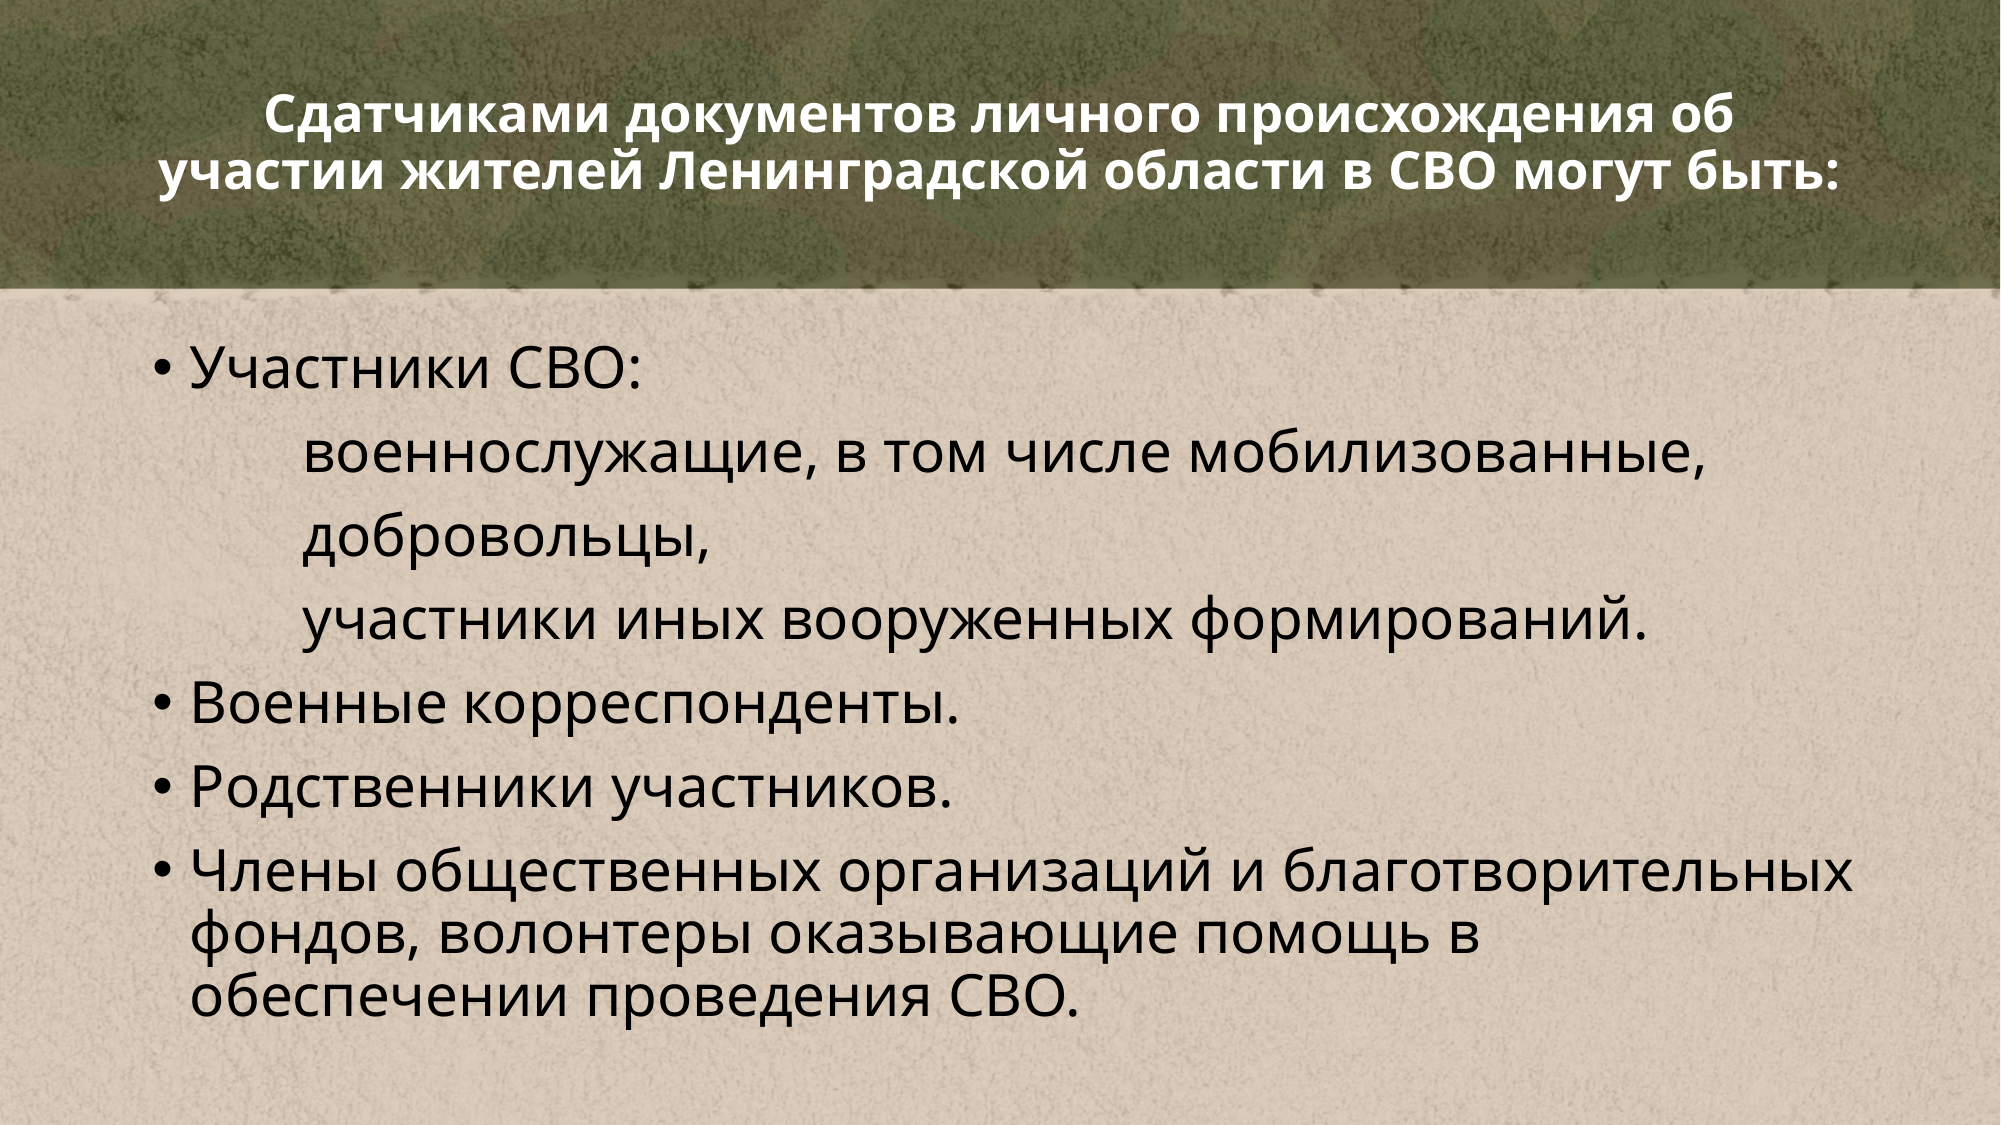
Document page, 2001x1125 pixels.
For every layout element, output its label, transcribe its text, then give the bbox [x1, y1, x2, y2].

list Участники СВО: военнослужащие, в том числе мобилизованные, добровольцы, участники иных вооруженных формирований. Военные корреспонденты. Родственники участников. Члены общественных организаций и благотворительных фондов, волонтеры оказывающие помощь в обеспечении проведения СВО. [137, 331, 1891, 1066]
title Сдатчиками документов личного происхождения об участии жителей Ленинградской области в СВО могут быть: [137, 59, 1863, 278]
picture [0, 0, 2001, 1125]
